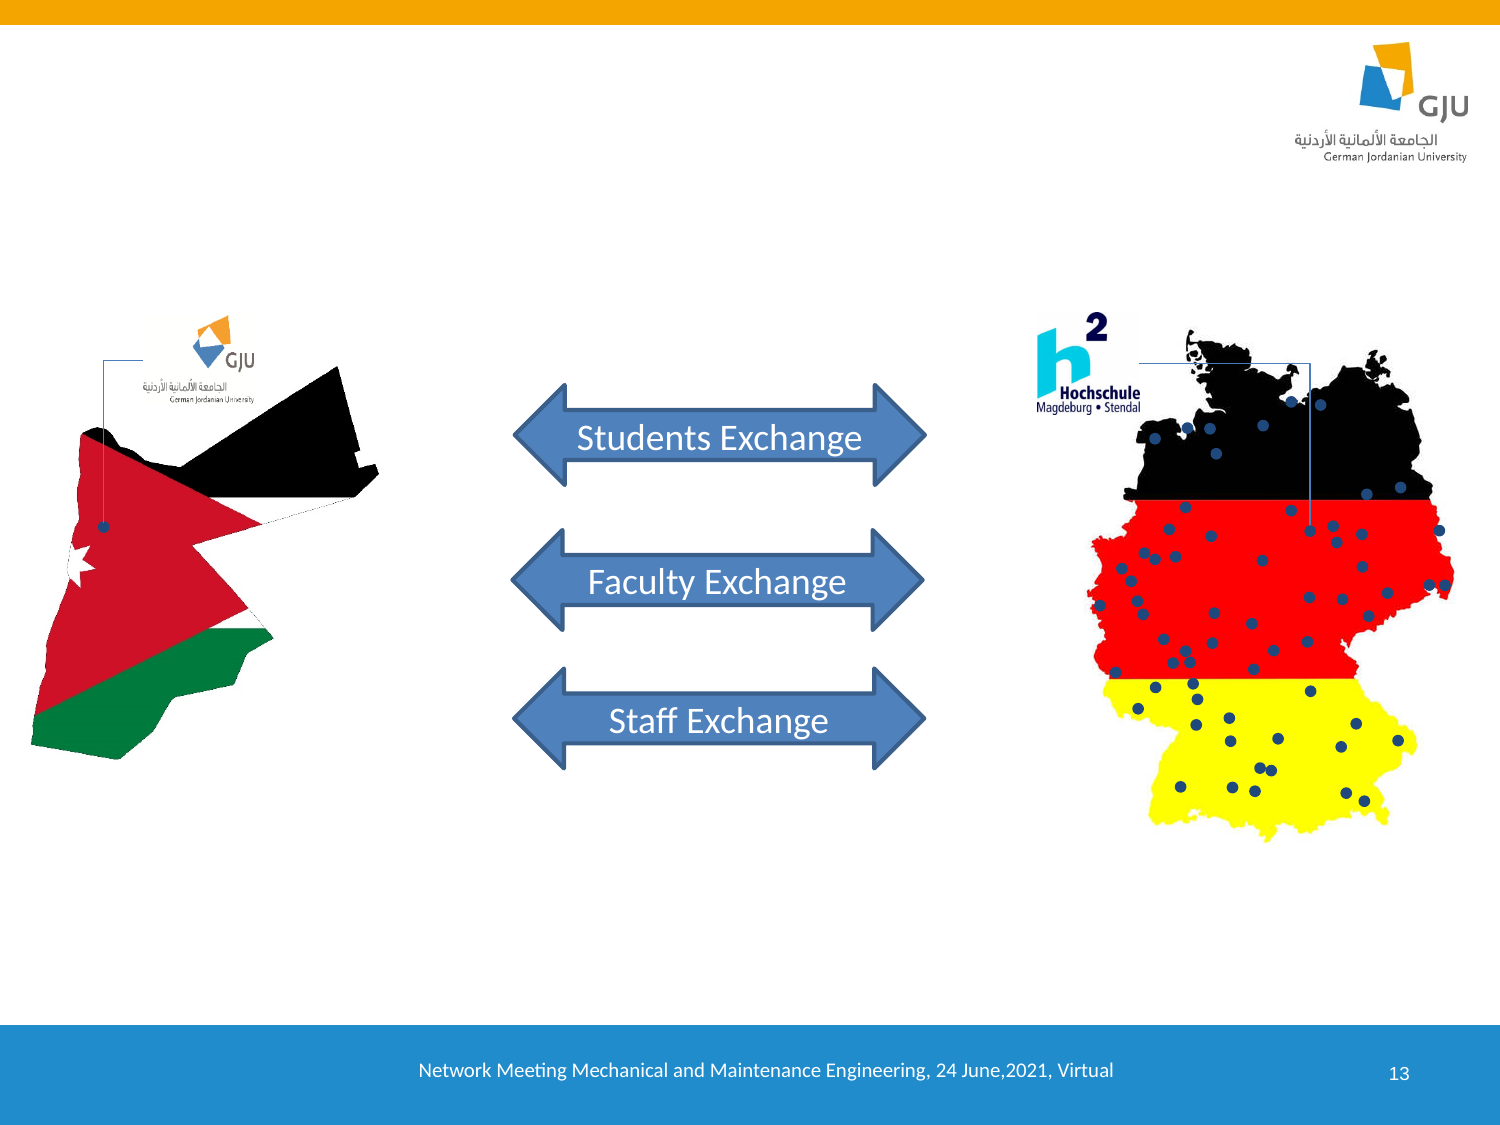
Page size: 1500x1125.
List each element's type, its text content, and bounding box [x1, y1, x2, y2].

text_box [41, 422, 205, 462]
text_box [1142, 359, 1308, 531]
text_box Staff Exchange [511, 666, 927, 771]
picture [1295, 42, 1468, 163]
picture [1037, 312, 1466, 846]
picture [24, 315, 384, 767]
text_box Faculty Exchange [510, 528, 925, 632]
text_box Students Exchange [512, 383, 927, 487]
picture [0, 0, 1500, 25]
slide_number 13 [1258, 1042, 1425, 1103]
footer Network Meeting Mechanical and Maintenance Engineering, 24 June,2021, Virtual [320, 1051, 1213, 1112]
